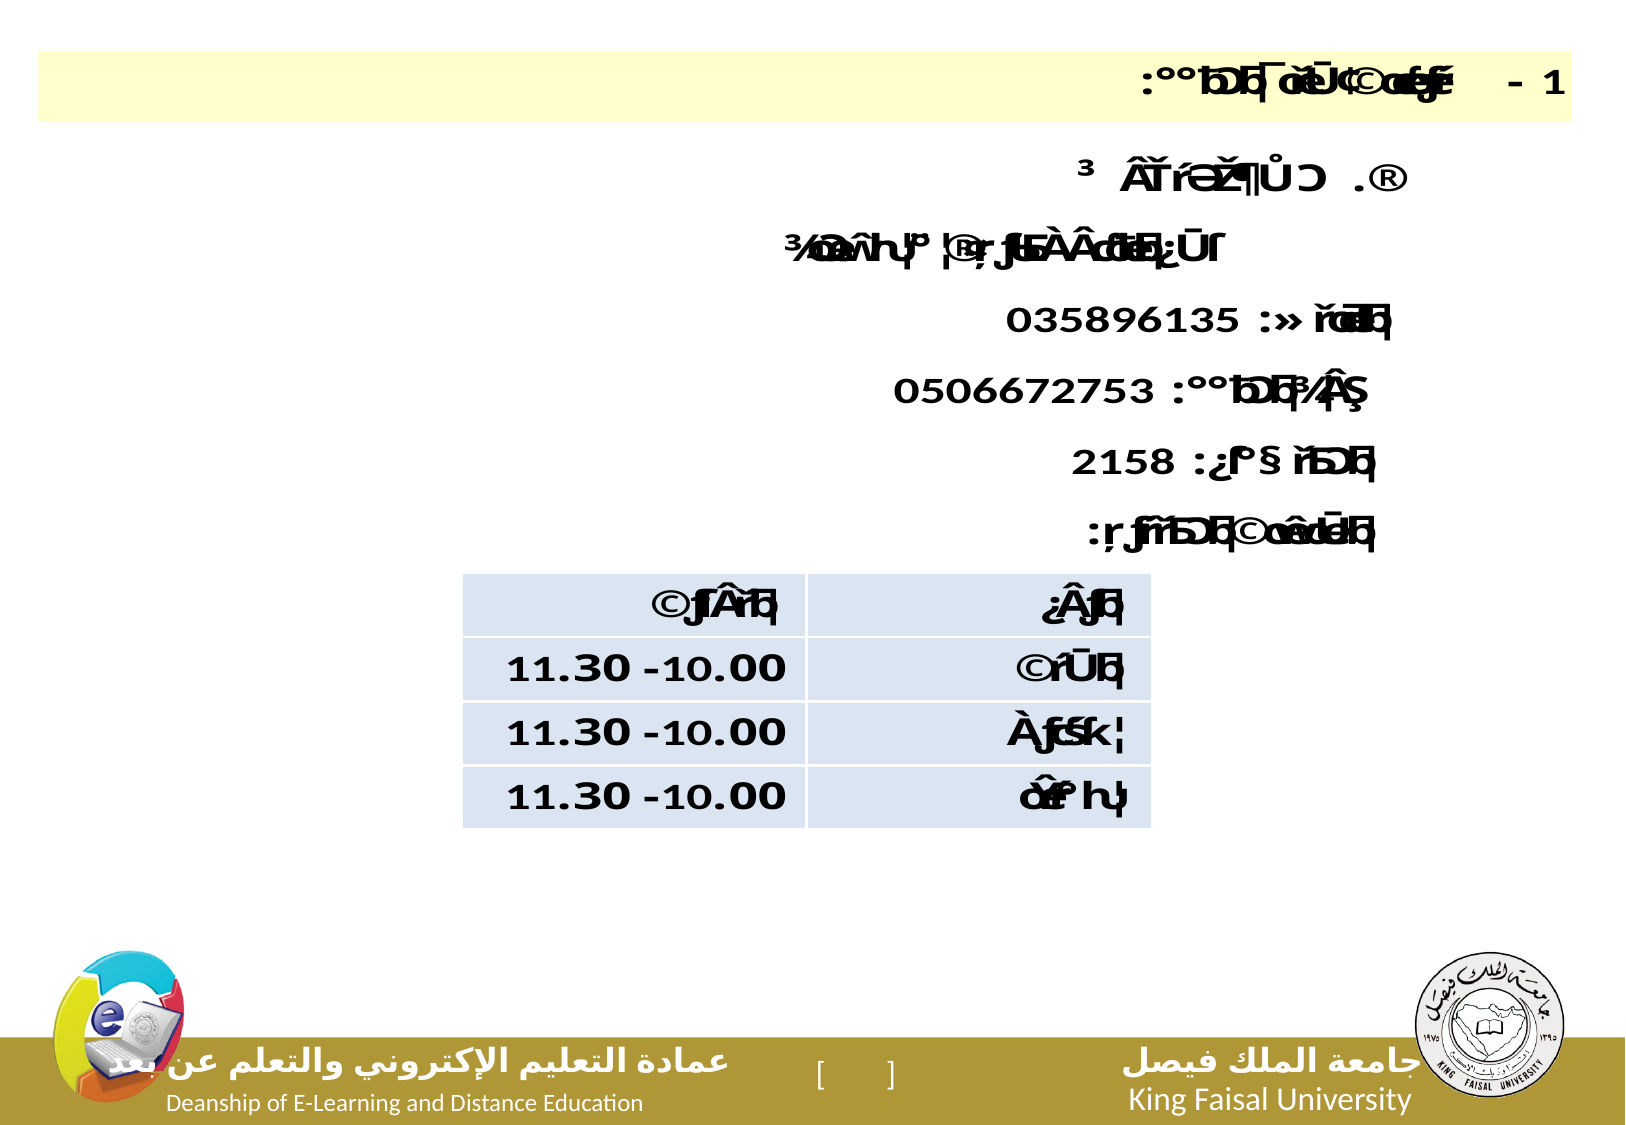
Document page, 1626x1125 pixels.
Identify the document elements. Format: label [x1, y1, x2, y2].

picture [1412, 949, 1567, 1100]
picture [20, 18, 1593, 918]
picture [170, 1097, 178, 1104]
picture [50, 949, 188, 1104]
